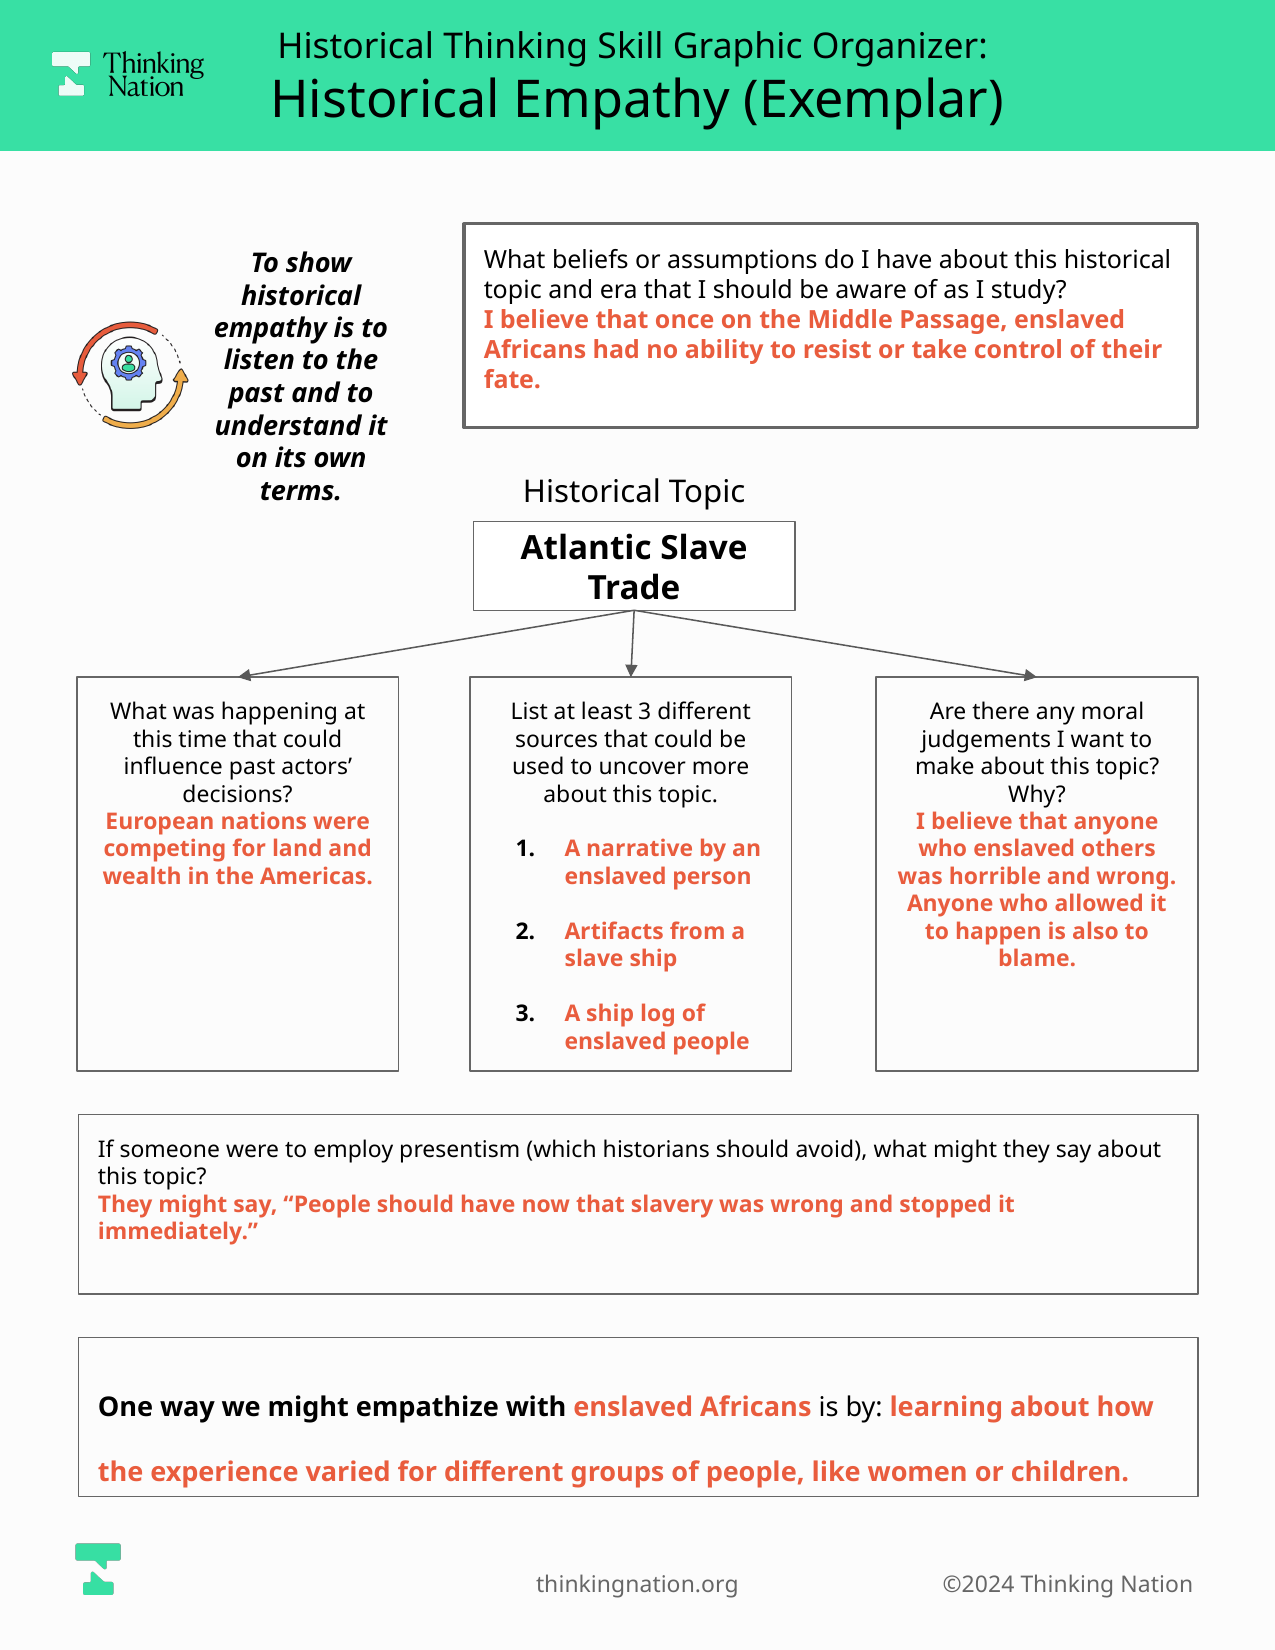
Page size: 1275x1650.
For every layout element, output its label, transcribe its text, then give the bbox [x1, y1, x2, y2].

text_box What was happening at this time that could influence past actors’ decisions? European nations were competing for land and wealth in the Americas. [76, 677, 399, 1071]
text_box What beliefs or assumptions do I have about this historical topic and era that I should be aware of as I study? I believe that once on the Middle Passage, enslaved Africans had no ability to resist or take control of their fate. [464, 223, 1198, 428]
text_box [630, 610, 635, 678]
text_box thinkingnation.org [486, 1553, 789, 1605]
text_box Historical Topic [494, 451, 775, 521]
text_box To show historical empathy is to listen to the past and to understand it on its own terms. [175, 223, 426, 527]
text_box One way we might empathize with enslaved Africans is by: learning about how the experience varied for different groups of people, like women or children. [78, 1337, 1198, 1497]
text_box If someone were to employ presentism (which historians should avoid), what might they say about this topic? They might say, “People should have now that slavery was wrong and stopped it immediately.” [78, 1114, 1198, 1295]
picture [62, 307, 198, 444]
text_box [237, 610, 627, 678]
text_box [636, 610, 1038, 678]
text_box Historical Thinking Skill Graphic Organizer: Historical Empathy (Exemplar) [0, 0, 1275, 151]
text_box Are there any moral judgements I want to make about this topic? Why? I believe that anyone who enslaved others was horrible and wrong. Anyone who allowed it to happen is also to blame. [876, 677, 1198, 1071]
text_box ©2024 Thinking Nation [907, 1553, 1210, 1605]
text_box List at least 3 different sources that could be used to uncover more about this topic. A narrative by an enslaved person Artifacts from a slave ship A ship log of enslaved people [469, 685, 792, 1071]
picture [35, 37, 210, 110]
picture [62, 1533, 134, 1605]
text_box Atlantic Slave Trade [473, 521, 796, 608]
